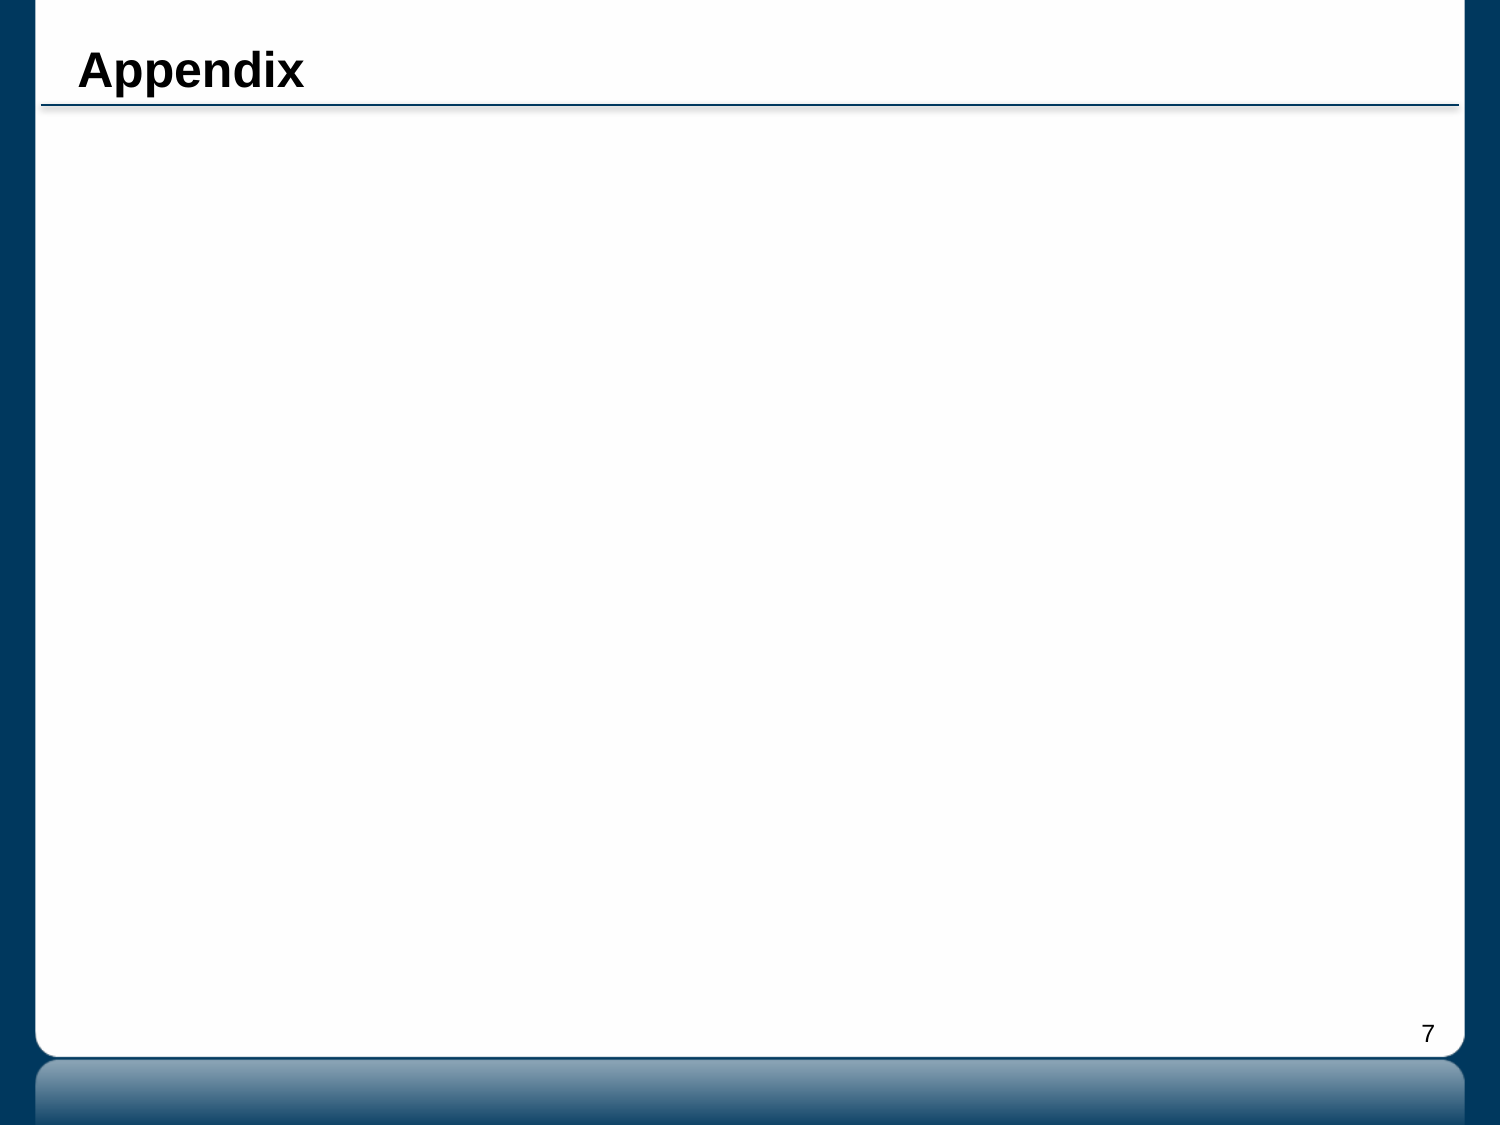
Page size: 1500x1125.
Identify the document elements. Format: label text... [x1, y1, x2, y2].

picture [35, 0, 1465, 1125]
title Appendix [62, 29, 1450, 106]
